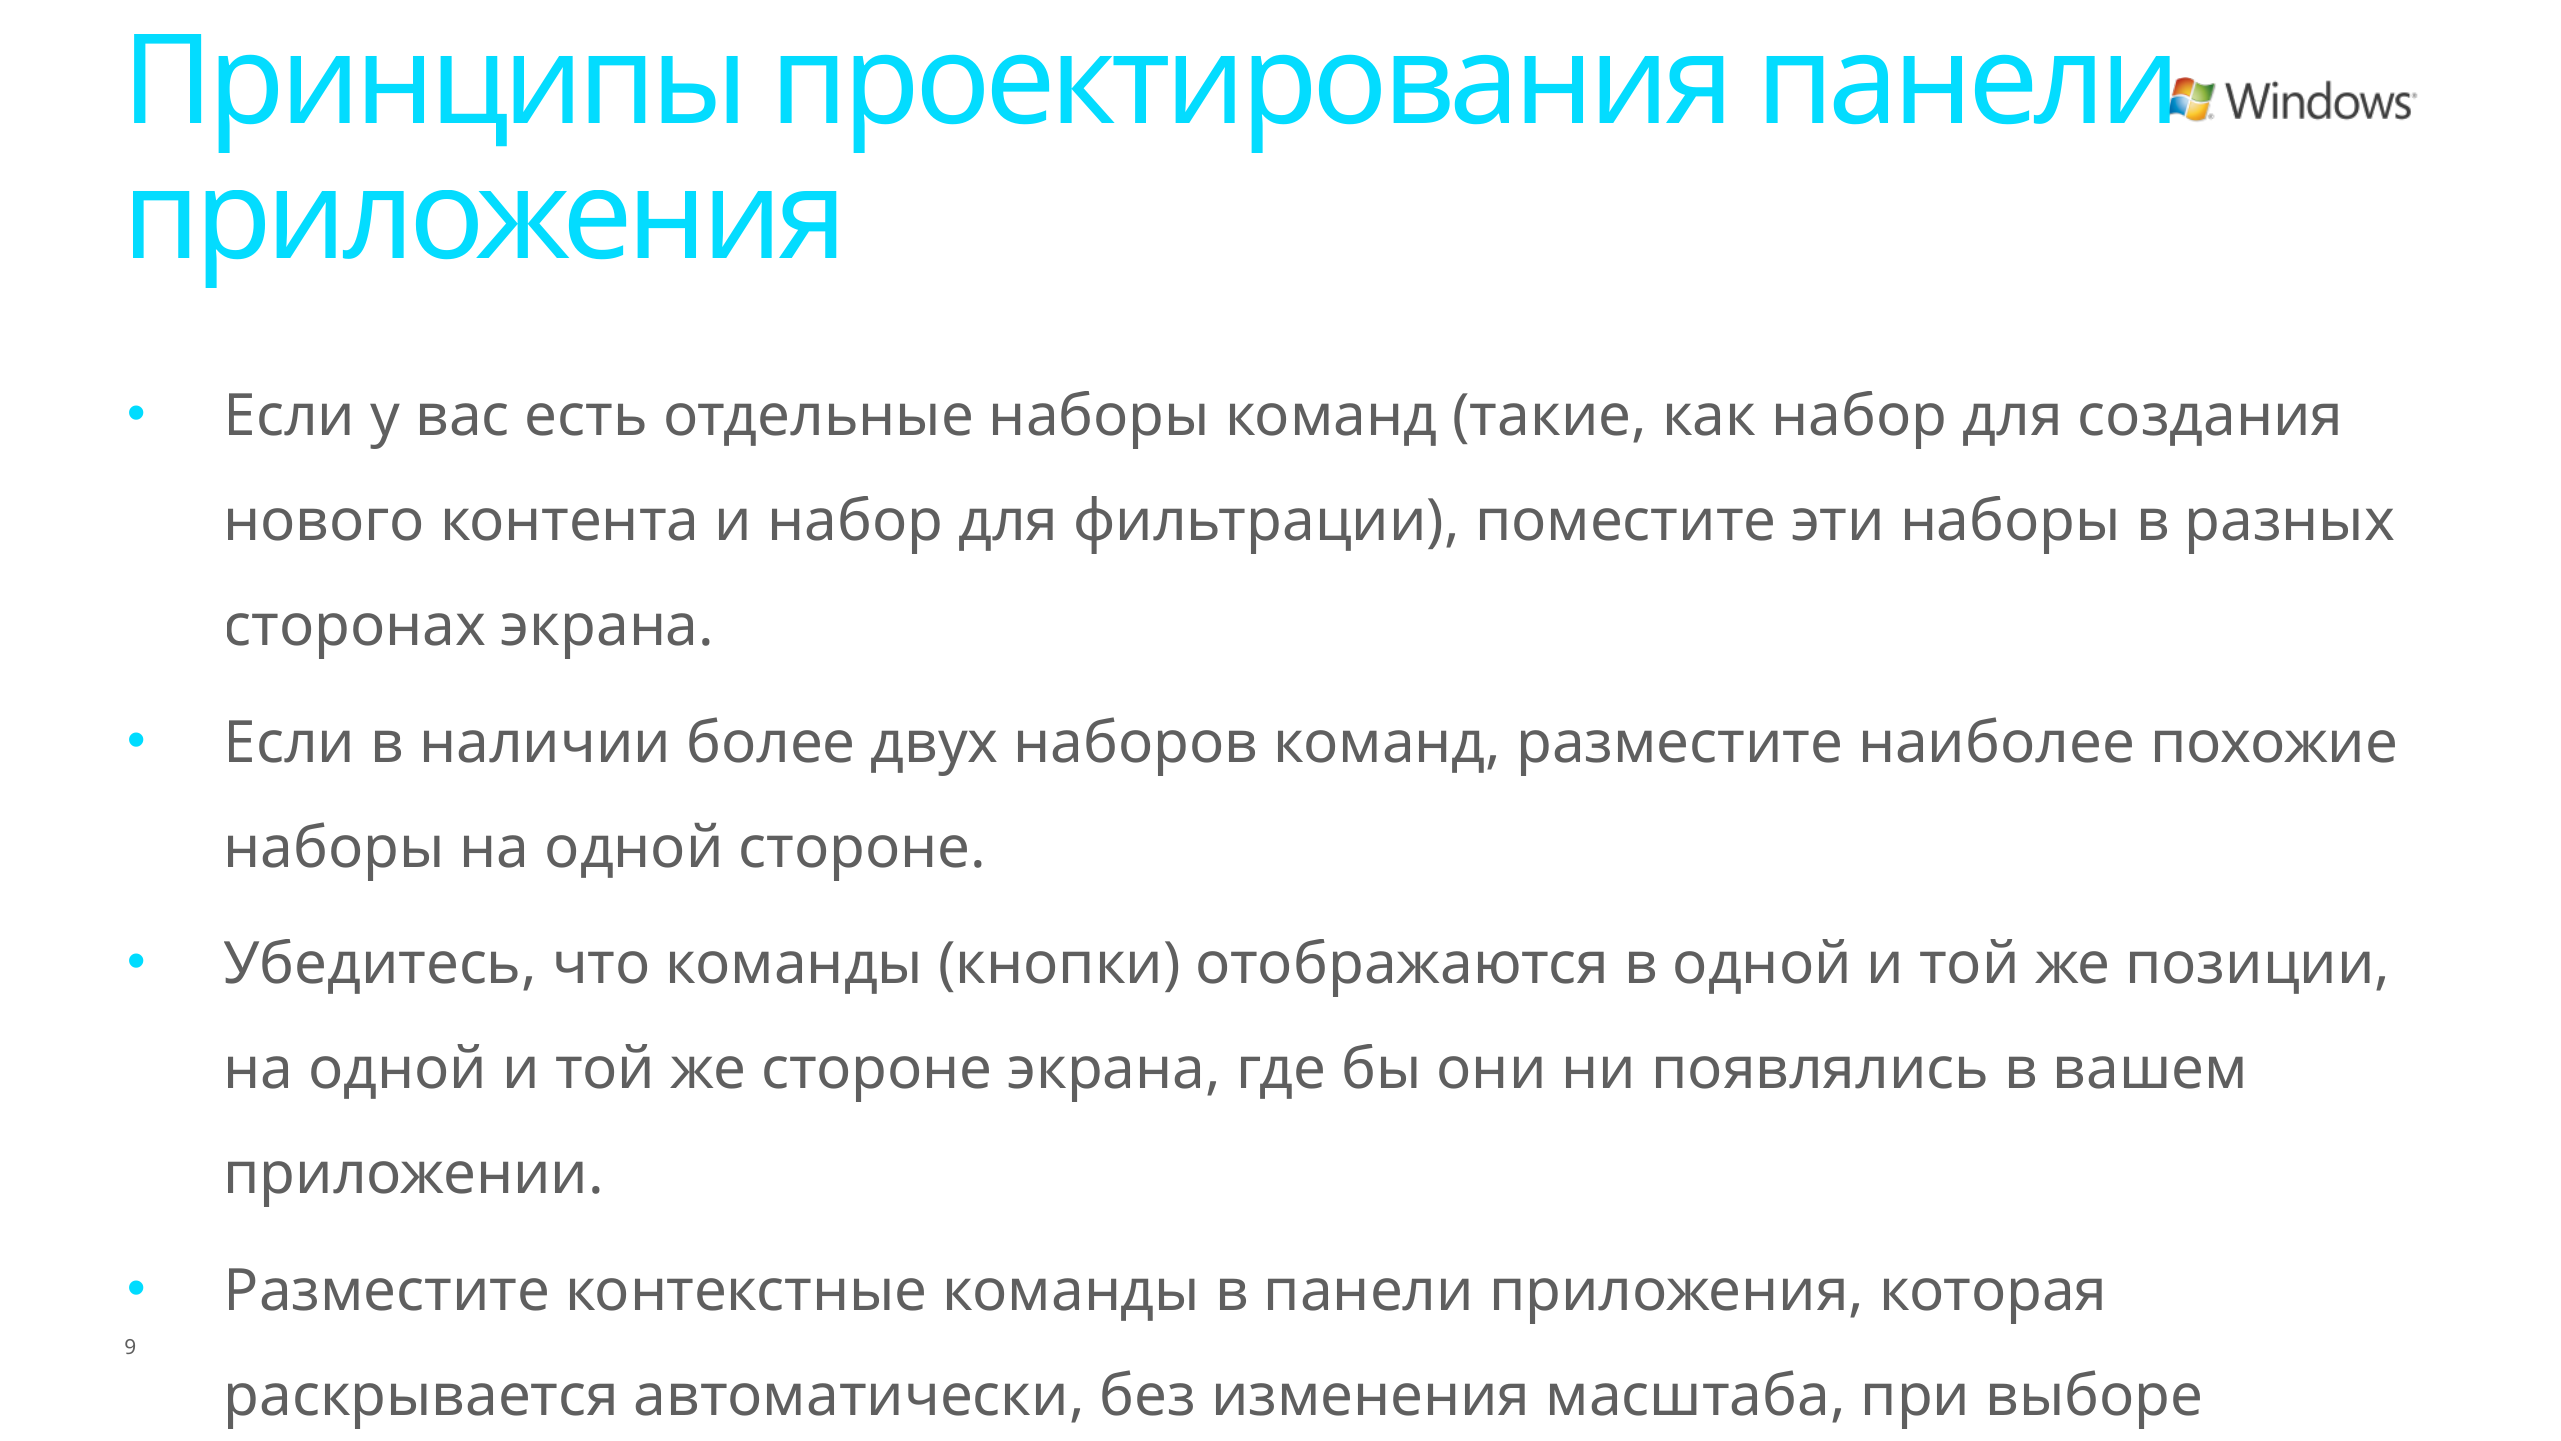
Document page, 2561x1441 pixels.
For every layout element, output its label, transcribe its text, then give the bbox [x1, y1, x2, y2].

list Если у вас есть отдельные наборы команд (такие, как набор для создания нового контента и набор для фильтрации), поместите эти наборы в разных сторонах экрана. Если в наличии более двух наборов команд, разместите наиболее похожие наборы на одной стороне. Убедитесь, что команды (кнопки) отображаются в одной и той же позиции, на одной и той же стороне экрана, где бы они ни появлялись в вашем приложении. Разместите контекстные команды в панели приложения, которая раскрывается автоматически, без изменения масштаба, при выборе элементов. [127, 342, 2470, 1340]
title Принципы проектирования панели приложения [122, 48, 2465, 286]
